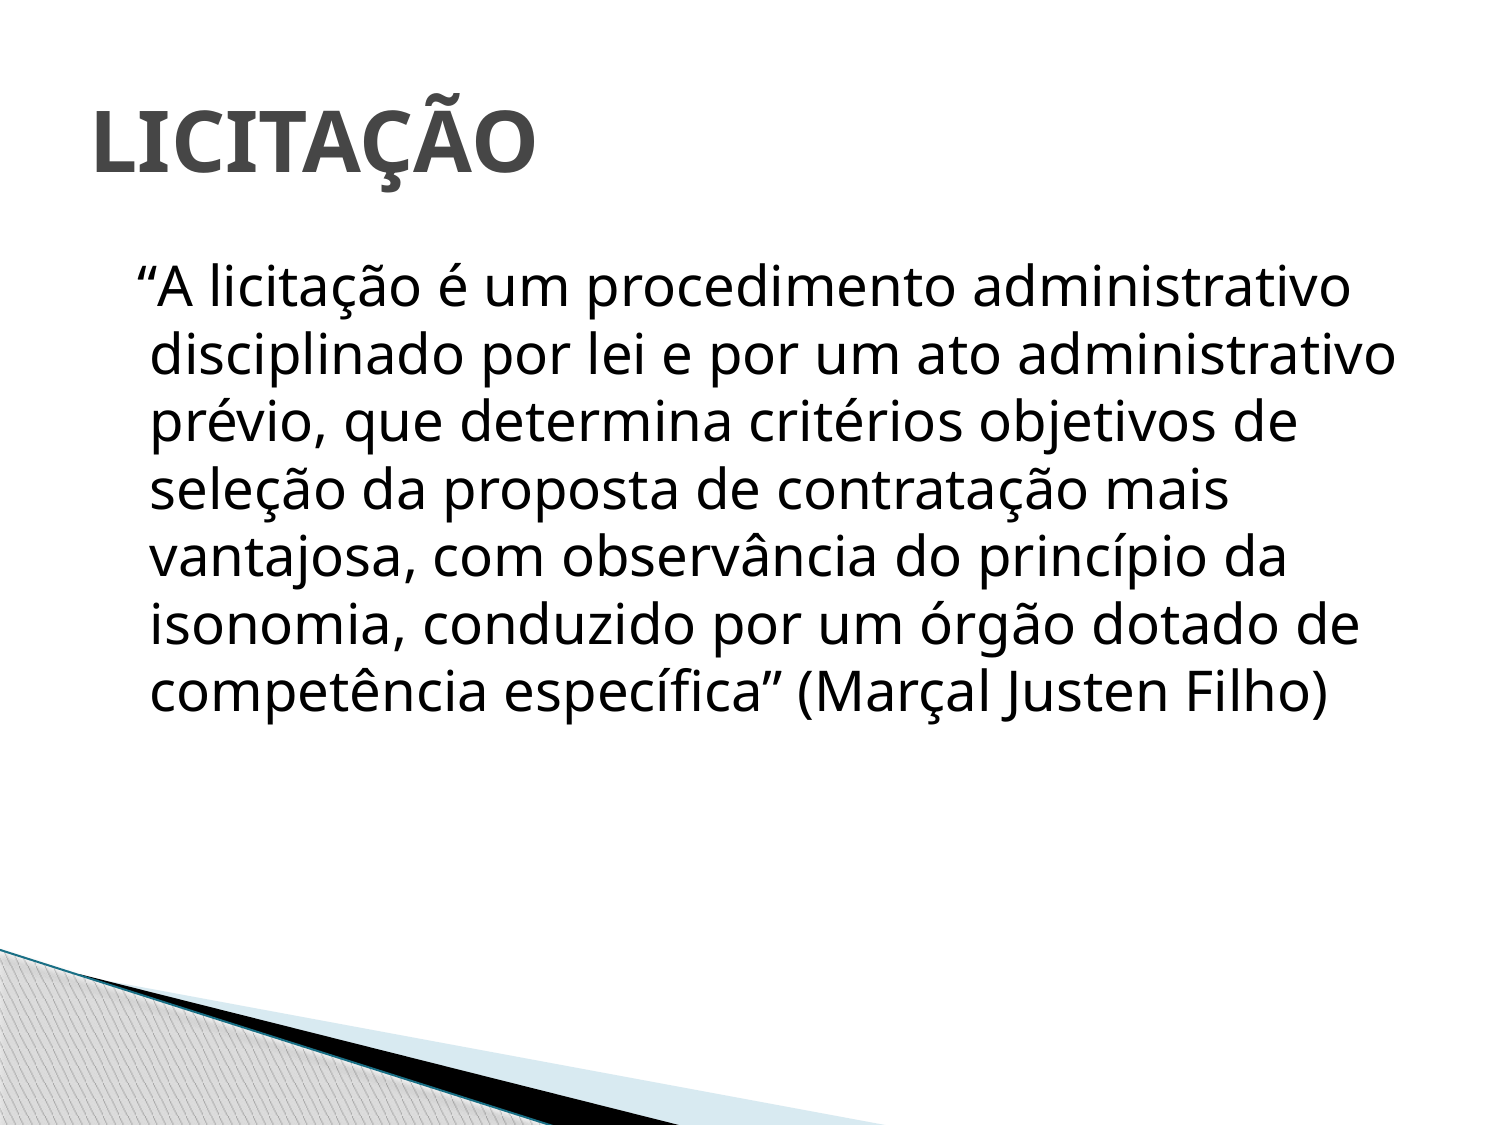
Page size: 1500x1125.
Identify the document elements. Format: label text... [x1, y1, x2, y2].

title LICITAÇÃO [75, 45, 1425, 233]
list “A licitação é um procedimento administrativo disciplinado por lei e por um ato administrativo prévio, que determina critérios objetivos de seleção da proposta de contratação mais vantajosa, com observância do princípio da isonomia, conduzido por um órgão dotado de competência específica” (Marçal Justen Filho) [75, 243, 1425, 986]
